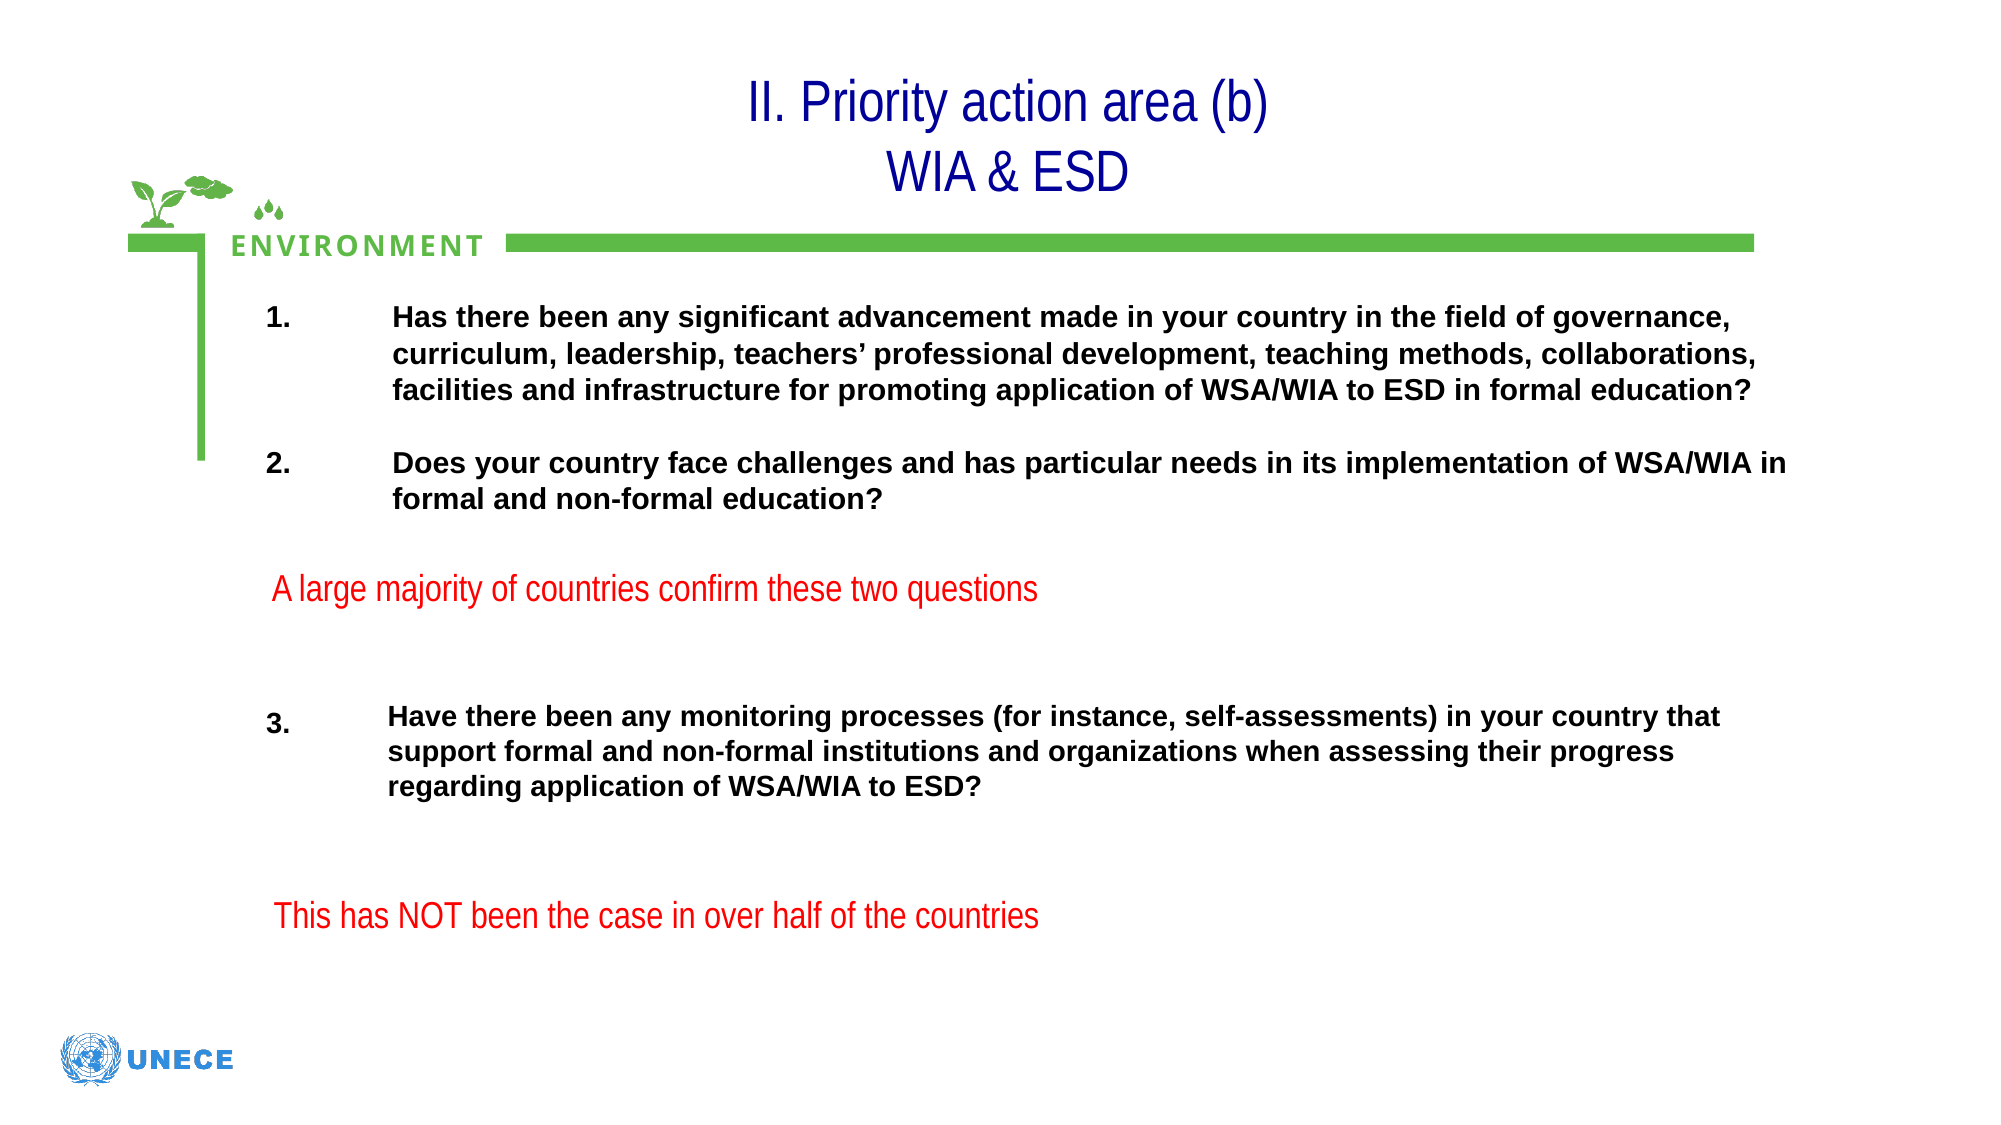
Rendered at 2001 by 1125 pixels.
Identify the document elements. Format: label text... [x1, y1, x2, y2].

text_box II. Priority action area (b) WIA & ESD [418, 69, 1600, 85]
picture [56, 1031, 235, 1087]
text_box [128, 85, 1755, 461]
text_box Has there been any significant advancement made in your country in the field of governance, curriculum, leadership, teachers’ professional development, teaching methods, collaborations, facilities and infrastructure for promoting application of WSA/WIA to ESD in formal education? Does your country face challenges and has particular needs in its implementation of WSA/WIA in formal and non-formal education? [250, 278, 1803, 535]
text_box This has NOT been the case in over half of the countries [258, 883, 1055, 943]
text_box 3. [251, 696, 306, 747]
text_box Have there been any monitoring processes (for instance, self-assessments) in your country that support formal and non-formal institutions and organizations when assessing their progress regarding application of WSA/WIA to ESD? [372, 689, 1749, 810]
text_box A large majority of countries confirm these two questions [257, 556, 1054, 617]
